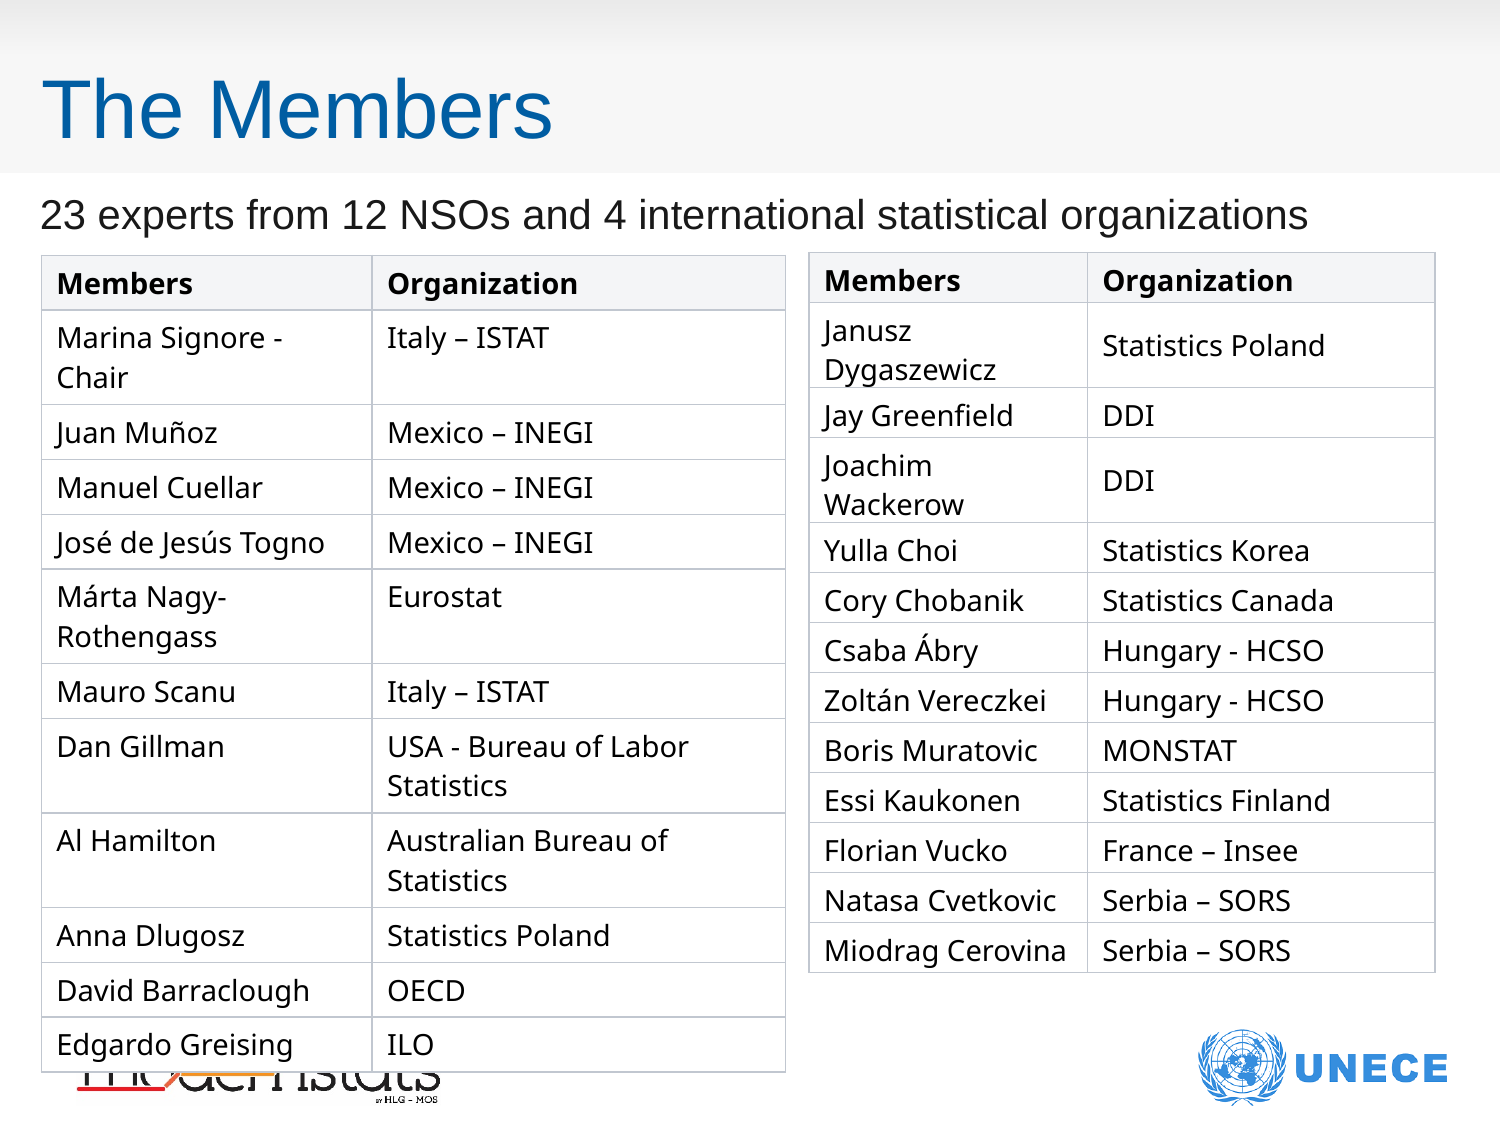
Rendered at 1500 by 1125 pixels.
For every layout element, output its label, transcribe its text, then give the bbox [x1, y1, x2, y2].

table_cell Australian Bureau of Statistics [373, 814, 785, 907]
table_cell DDI [1088, 388, 1434, 437]
table_cell Csaba Ábry [810, 623, 1087, 672]
table_cell Cory Chobanik [810, 573, 1087, 622]
table_cell Hungary - HCSO [1088, 623, 1434, 672]
table_cell Joachim Wackerow [810, 438, 1087, 522]
table_cell Statistics Korea [1088, 523, 1434, 572]
table_cell Edgardo Greising [42, 1018, 371, 1071]
table_cell Essi Kaukonen [810, 773, 1087, 822]
table_cell Jay Greenfield [810, 388, 1087, 437]
table_cell Natasa Cvetkovic [810, 873, 1087, 922]
table_cell Statistics Finland [1088, 773, 1434, 822]
table_cell David Barraclough [42, 963, 371, 1016]
table_cell Statistics Poland [1088, 303, 1434, 387]
table_cell France – Insee [1088, 823, 1434, 872]
table_cell Al Hamilton [42, 814, 371, 907]
list 23 experts from 12 NSOs and 4 international statistical organizations [39, 172, 1436, 811]
table_cell Serbia – SORS [1088, 923, 1434, 972]
table_cell Florian Vucko [810, 823, 1087, 872]
picture [76, 1073, 441, 1106]
table_cell DDI [1088, 438, 1434, 522]
table_cell Miodrag Cerovina [810, 923, 1087, 972]
table_cell Statistics Canada [1088, 573, 1434, 622]
table_cell OECD [373, 963, 785, 1016]
table_cell Zoltán Vereczkei [810, 673, 1087, 722]
table_cell Boris Muratovic [810, 723, 1087, 772]
table_cell MONSTAT [1088, 723, 1434, 772]
title The Members [41, 33, 1459, 157]
picture [1198, 1029, 1447, 1106]
table_cell Hungary - HCSO [1088, 673, 1434, 722]
table_cell Yulla Choi [810, 523, 1087, 572]
table_cell Anna Dlugosz [42, 908, 371, 962]
table_cell Janusz Dygaszewicz [810, 303, 1087, 387]
table_cell ILO [373, 1018, 785, 1071]
table_header Organization [1088, 253, 1434, 302]
table_cell Serbia – SORS [1088, 873, 1434, 922]
table_cell Statistics Poland [373, 908, 785, 962]
table_header Members [810, 253, 1087, 302]
